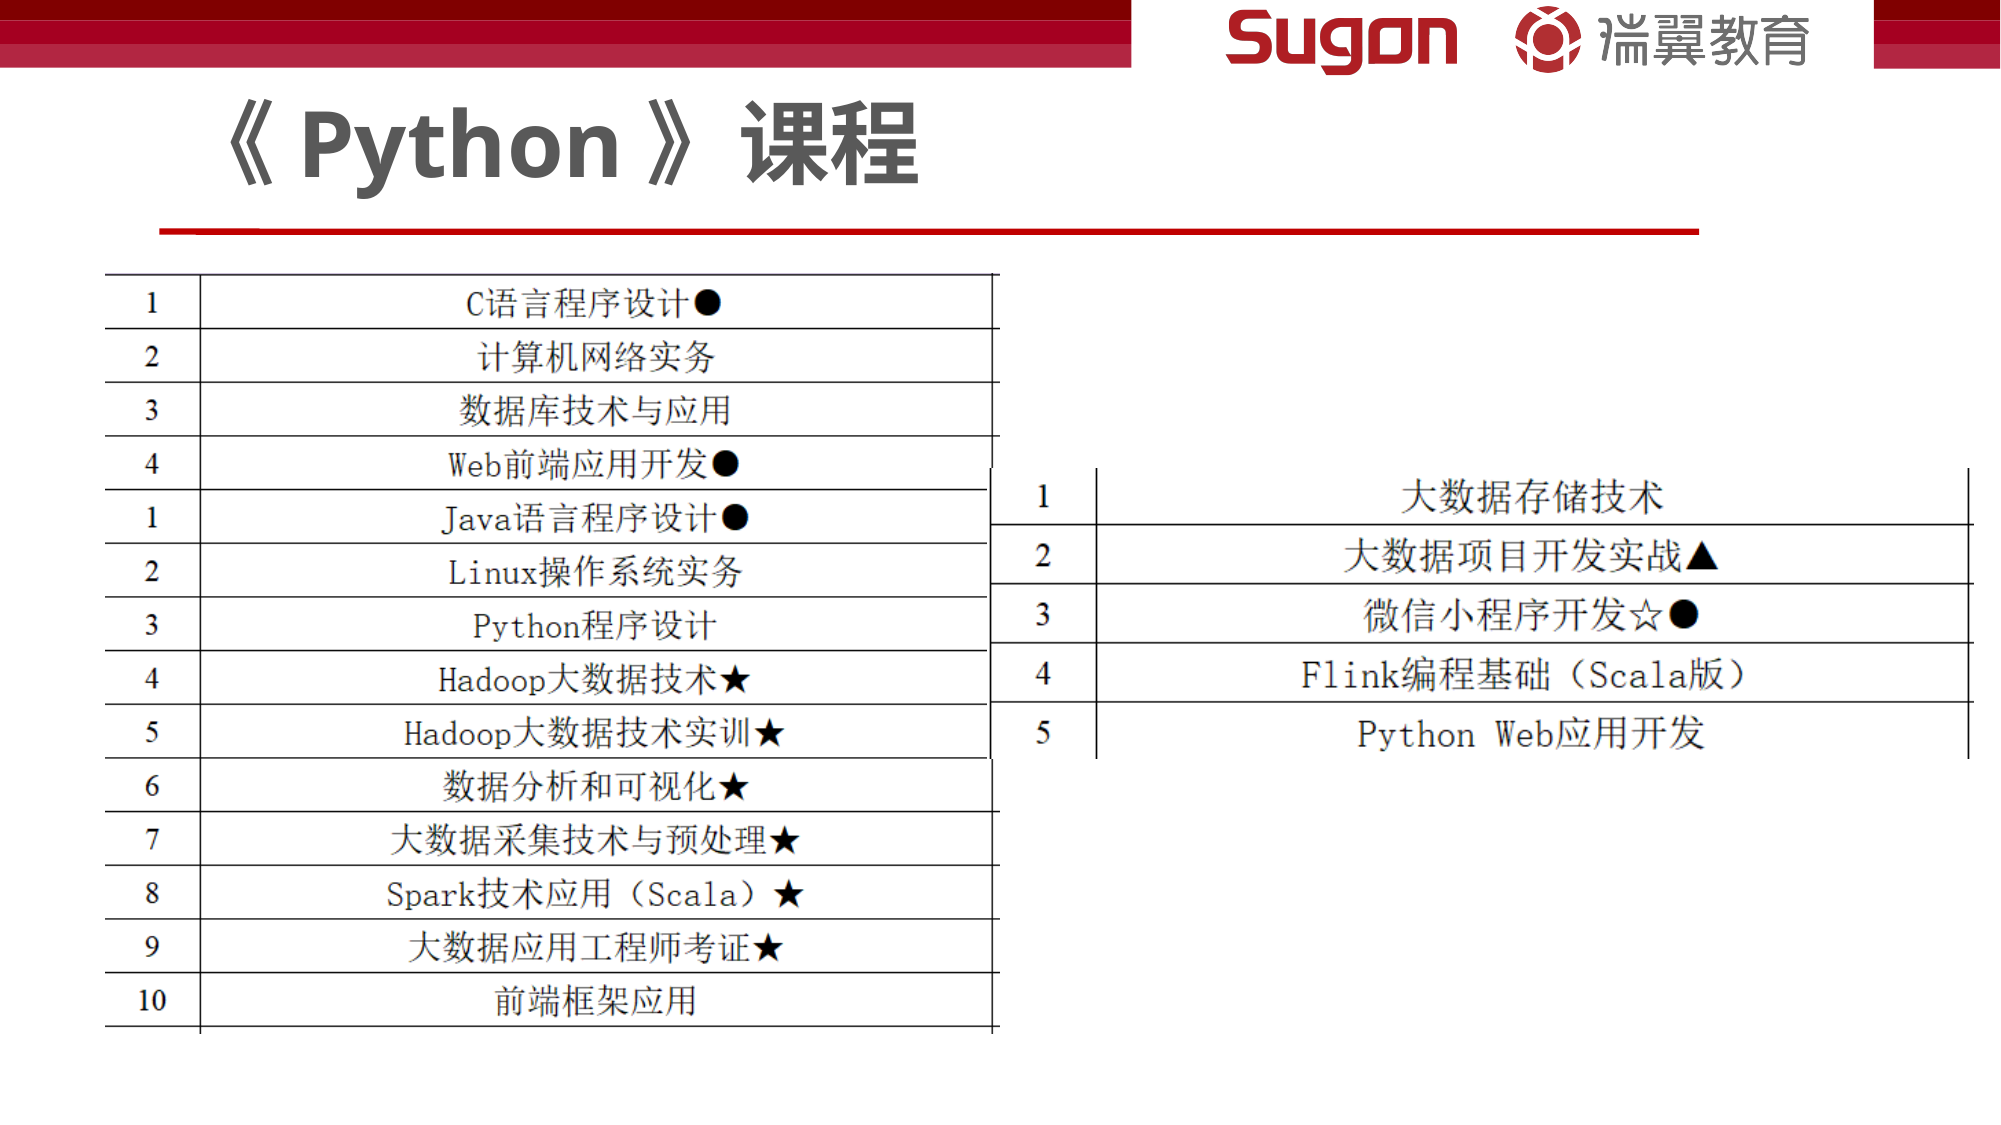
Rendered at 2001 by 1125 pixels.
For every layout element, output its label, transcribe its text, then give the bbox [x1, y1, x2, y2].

picture [1194, 0, 1484, 91]
picture [105, 273, 1974, 1034]
picture [1515, 6, 1809, 73]
title 《Python》课程 [169, 91, 1895, 214]
